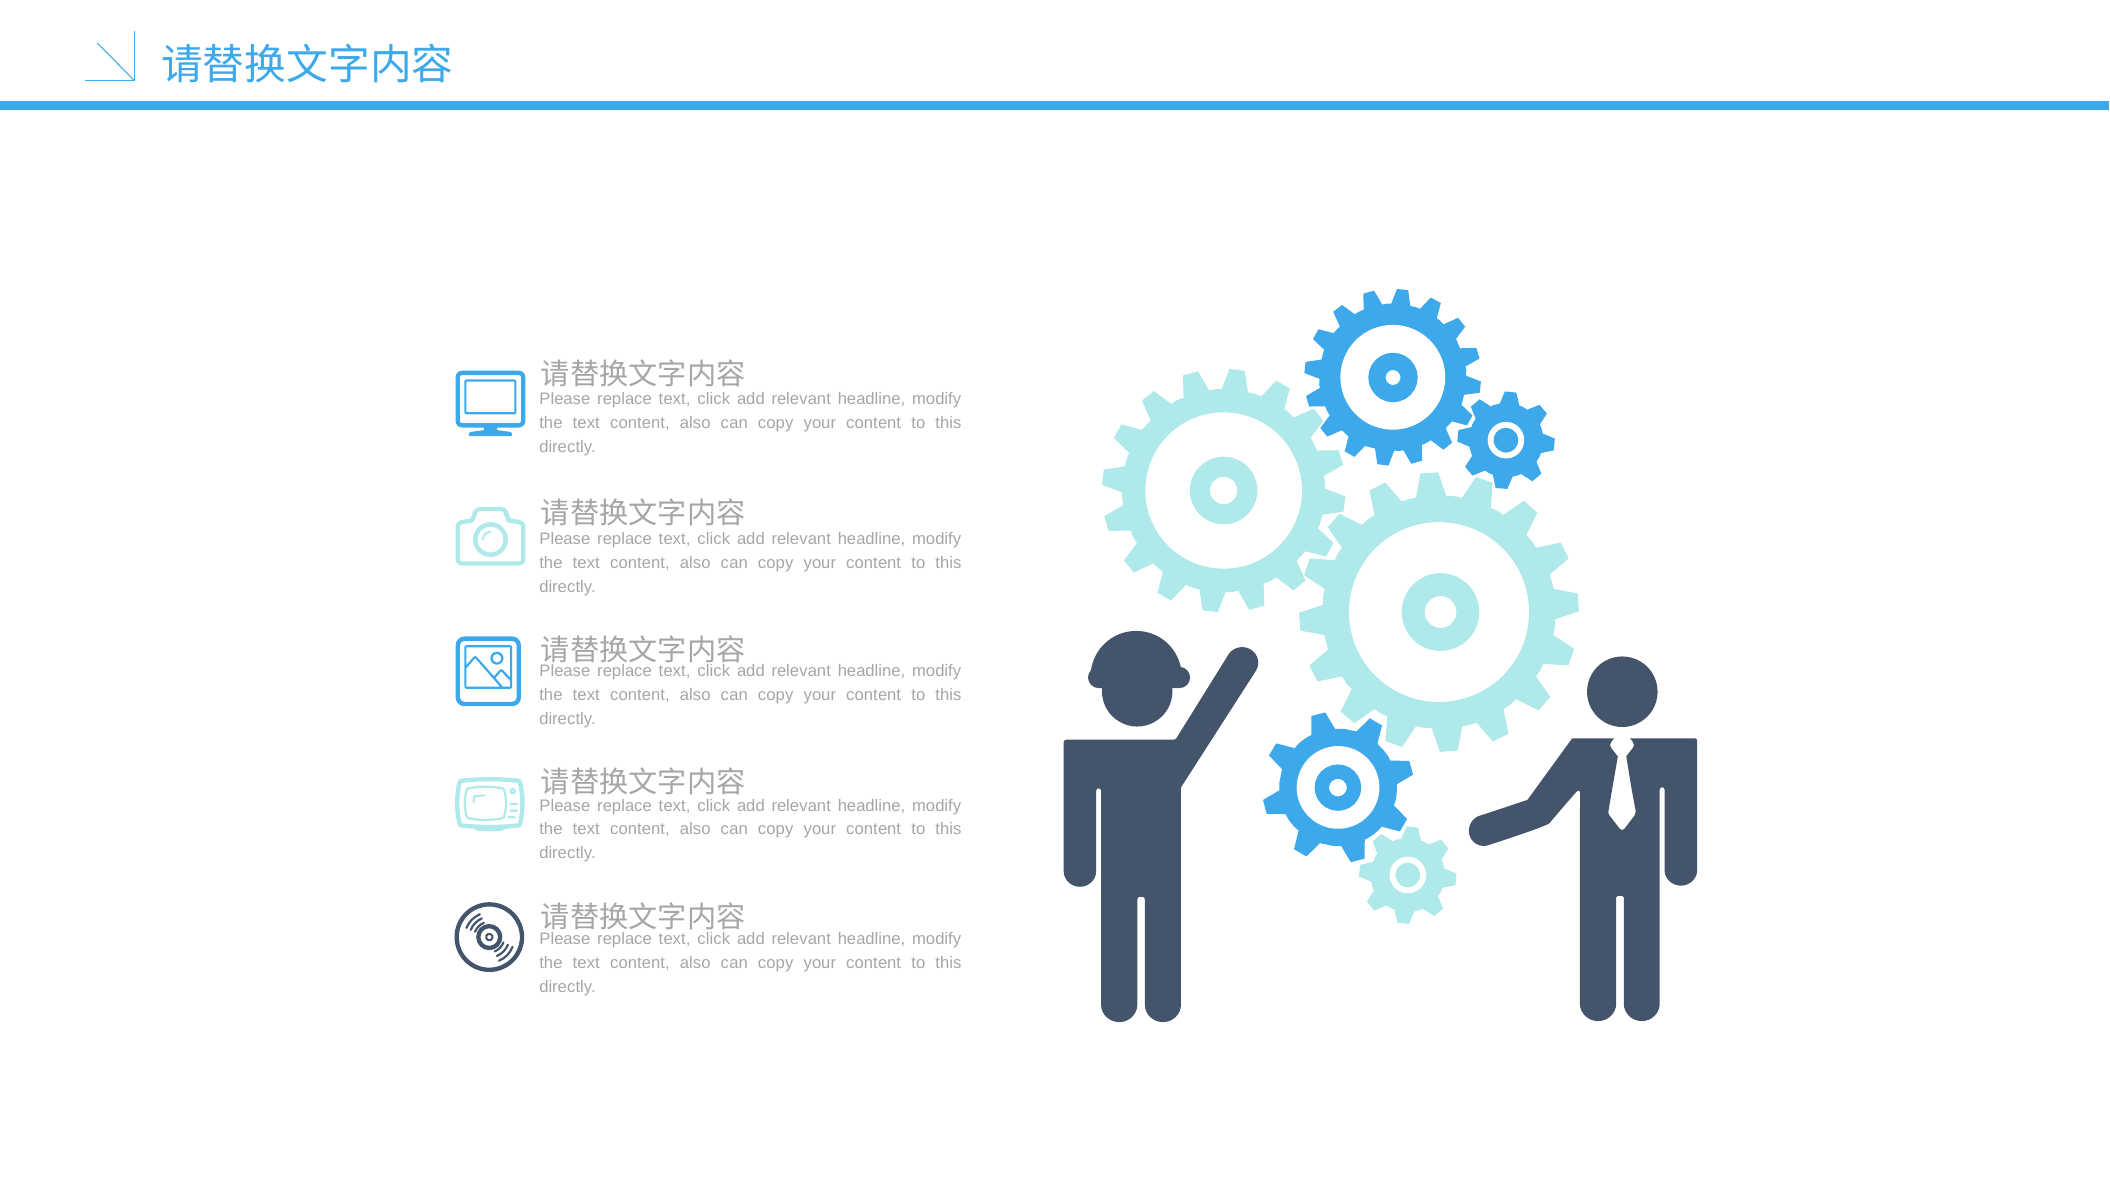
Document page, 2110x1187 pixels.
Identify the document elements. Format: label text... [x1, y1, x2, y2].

text_box [1413, 584, 1468, 640]
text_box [455, 636, 522, 707]
text_box [1102, 369, 1346, 613]
text_box [1296, 746, 1380, 829]
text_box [539, 756, 963, 864]
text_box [455, 506, 526, 566]
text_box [539, 891, 963, 997]
text_box [1348, 522, 1530, 702]
text_box [1376, 361, 1410, 394]
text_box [539, 348, 963, 457]
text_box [1063, 630, 1261, 1023]
text_box [1321, 771, 1355, 804]
text_box 请替换文字内容 [145, 22, 500, 94]
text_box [455, 370, 526, 437]
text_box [539, 487, 963, 597]
text_box [1199, 466, 1248, 515]
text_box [1468, 656, 1698, 1022]
text_box [1340, 324, 1446, 430]
text_box [1304, 288, 1481, 466]
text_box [454, 776, 525, 832]
text_box [1145, 412, 1302, 569]
text_box [1358, 826, 1457, 924]
text_box [1263, 712, 1414, 863]
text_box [454, 902, 525, 973]
text_box [1299, 472, 1579, 752]
text_box [1457, 391, 1555, 489]
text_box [539, 624, 963, 729]
text_box [1389, 856, 1427, 894]
text_box [1487, 421, 1525, 459]
